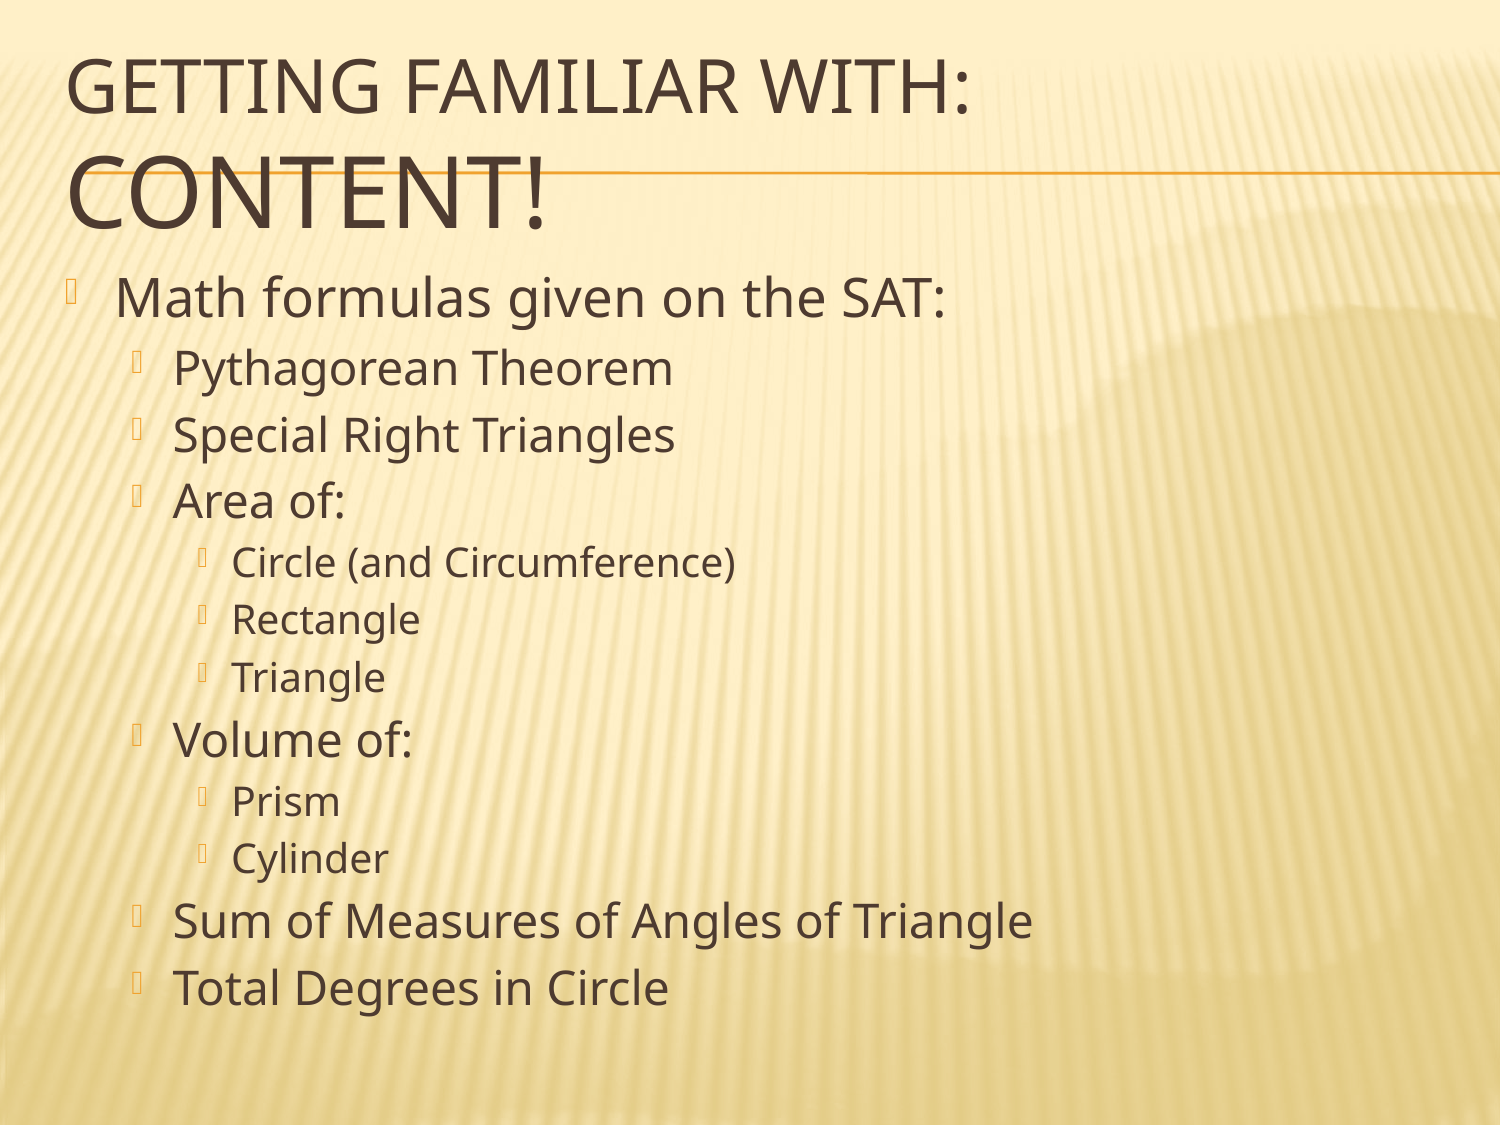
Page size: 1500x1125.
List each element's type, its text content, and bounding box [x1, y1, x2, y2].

list Math formulas given on the SAT: Pythagorean Theorem Special Right Triangles Area of: Circle (and Circumference) Rectangle Triangle Volume of: Prism Cylinder Sum of Measures of Angles of Triangle Total Degrees in Circle [50, 254, 1475, 1025]
title Getting familiar with: Content! [50, 75, 1475, 213]
